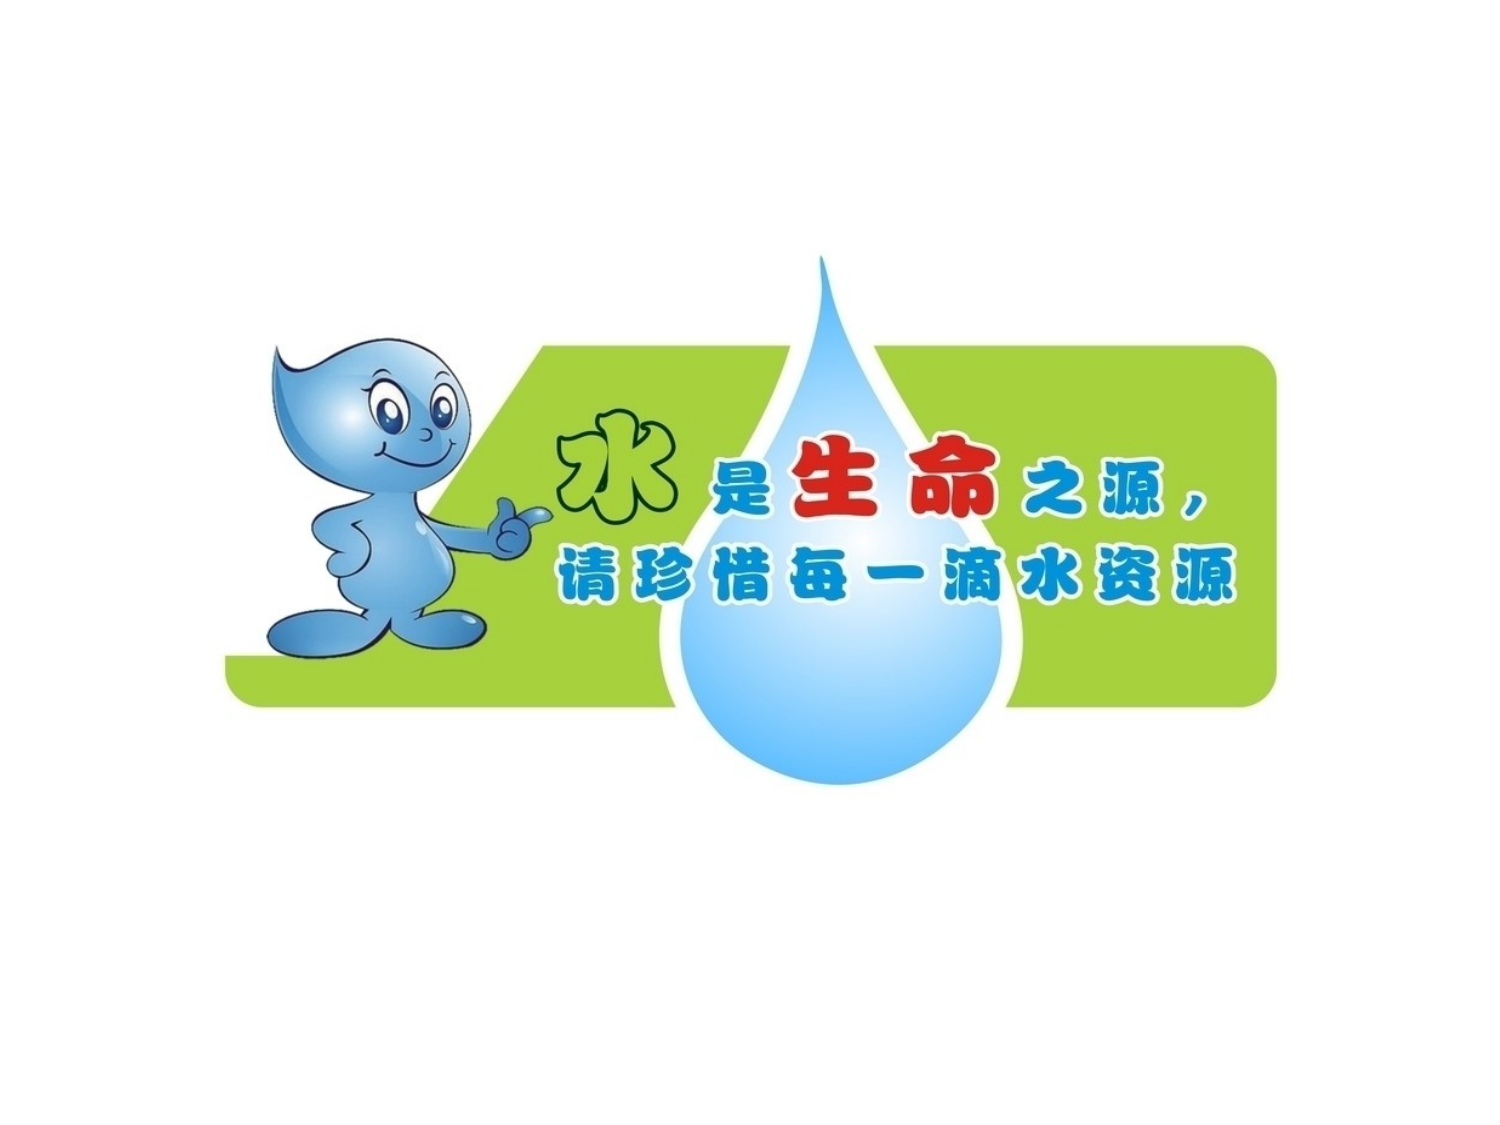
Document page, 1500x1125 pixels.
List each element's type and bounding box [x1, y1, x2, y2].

picture [210, 222, 1302, 798]
